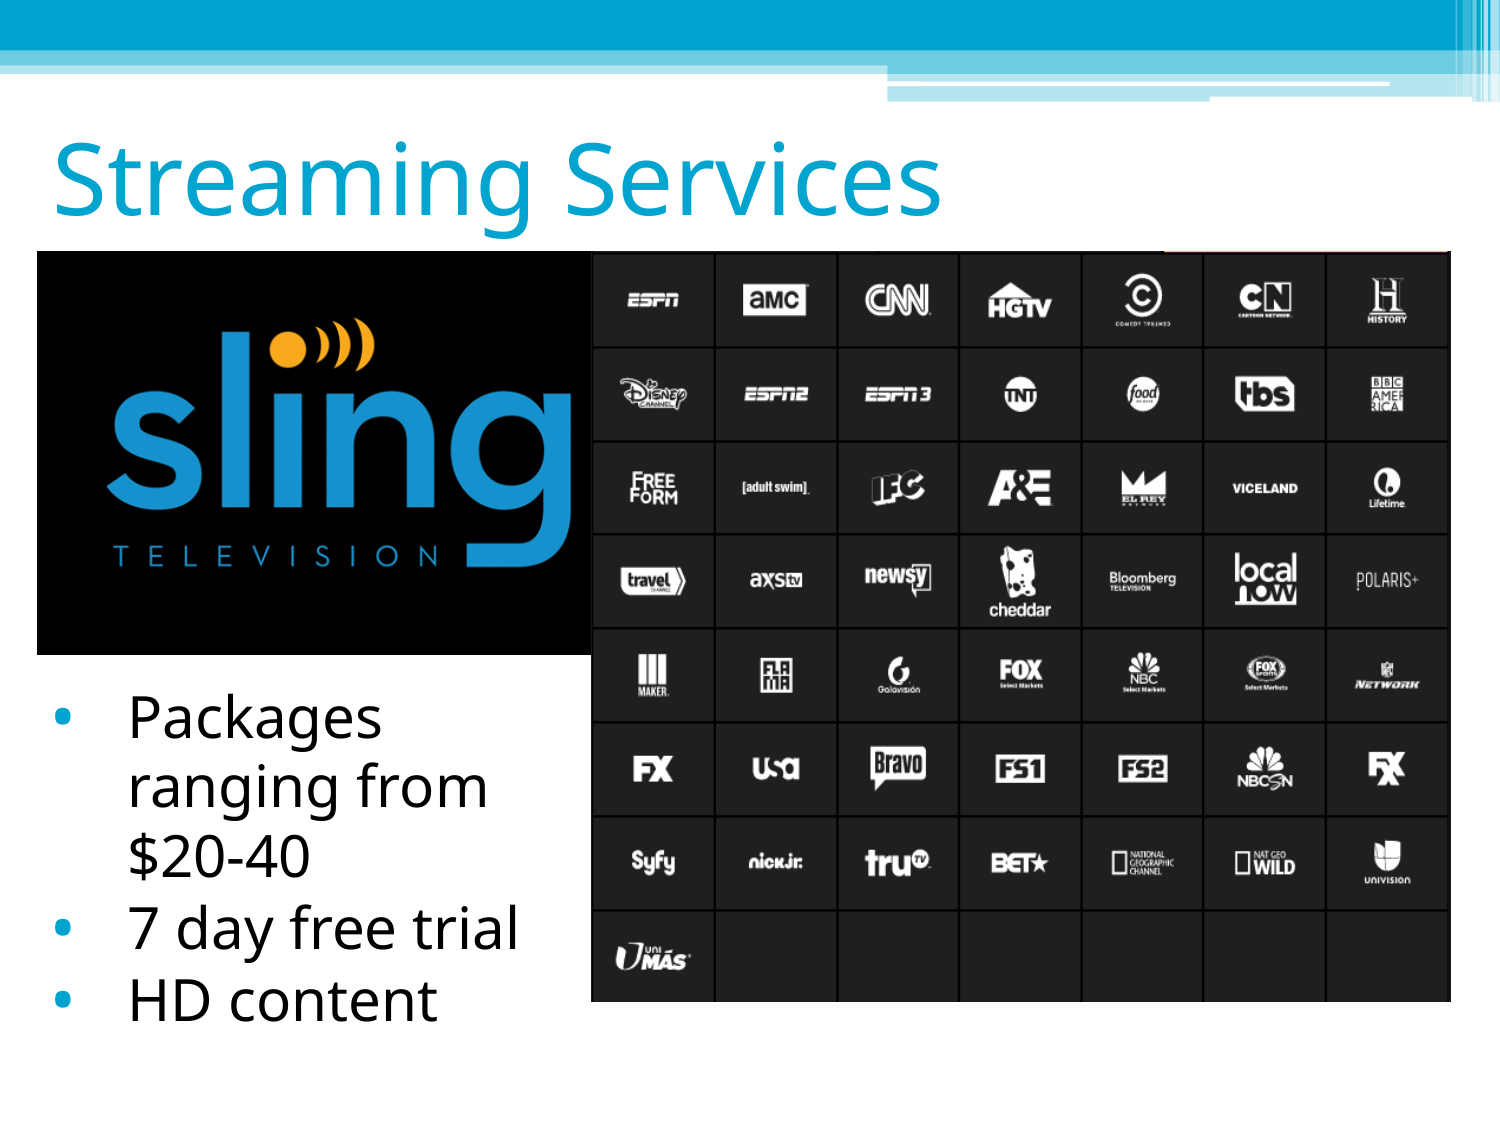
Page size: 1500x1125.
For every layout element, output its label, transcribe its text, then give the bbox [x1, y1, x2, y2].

list Packages ranging from $20-40 7 day free trial HD content [37, 672, 616, 1108]
picture [37, 251, 1451, 1002]
title Streaming Services [37, 87, 1500, 263]
